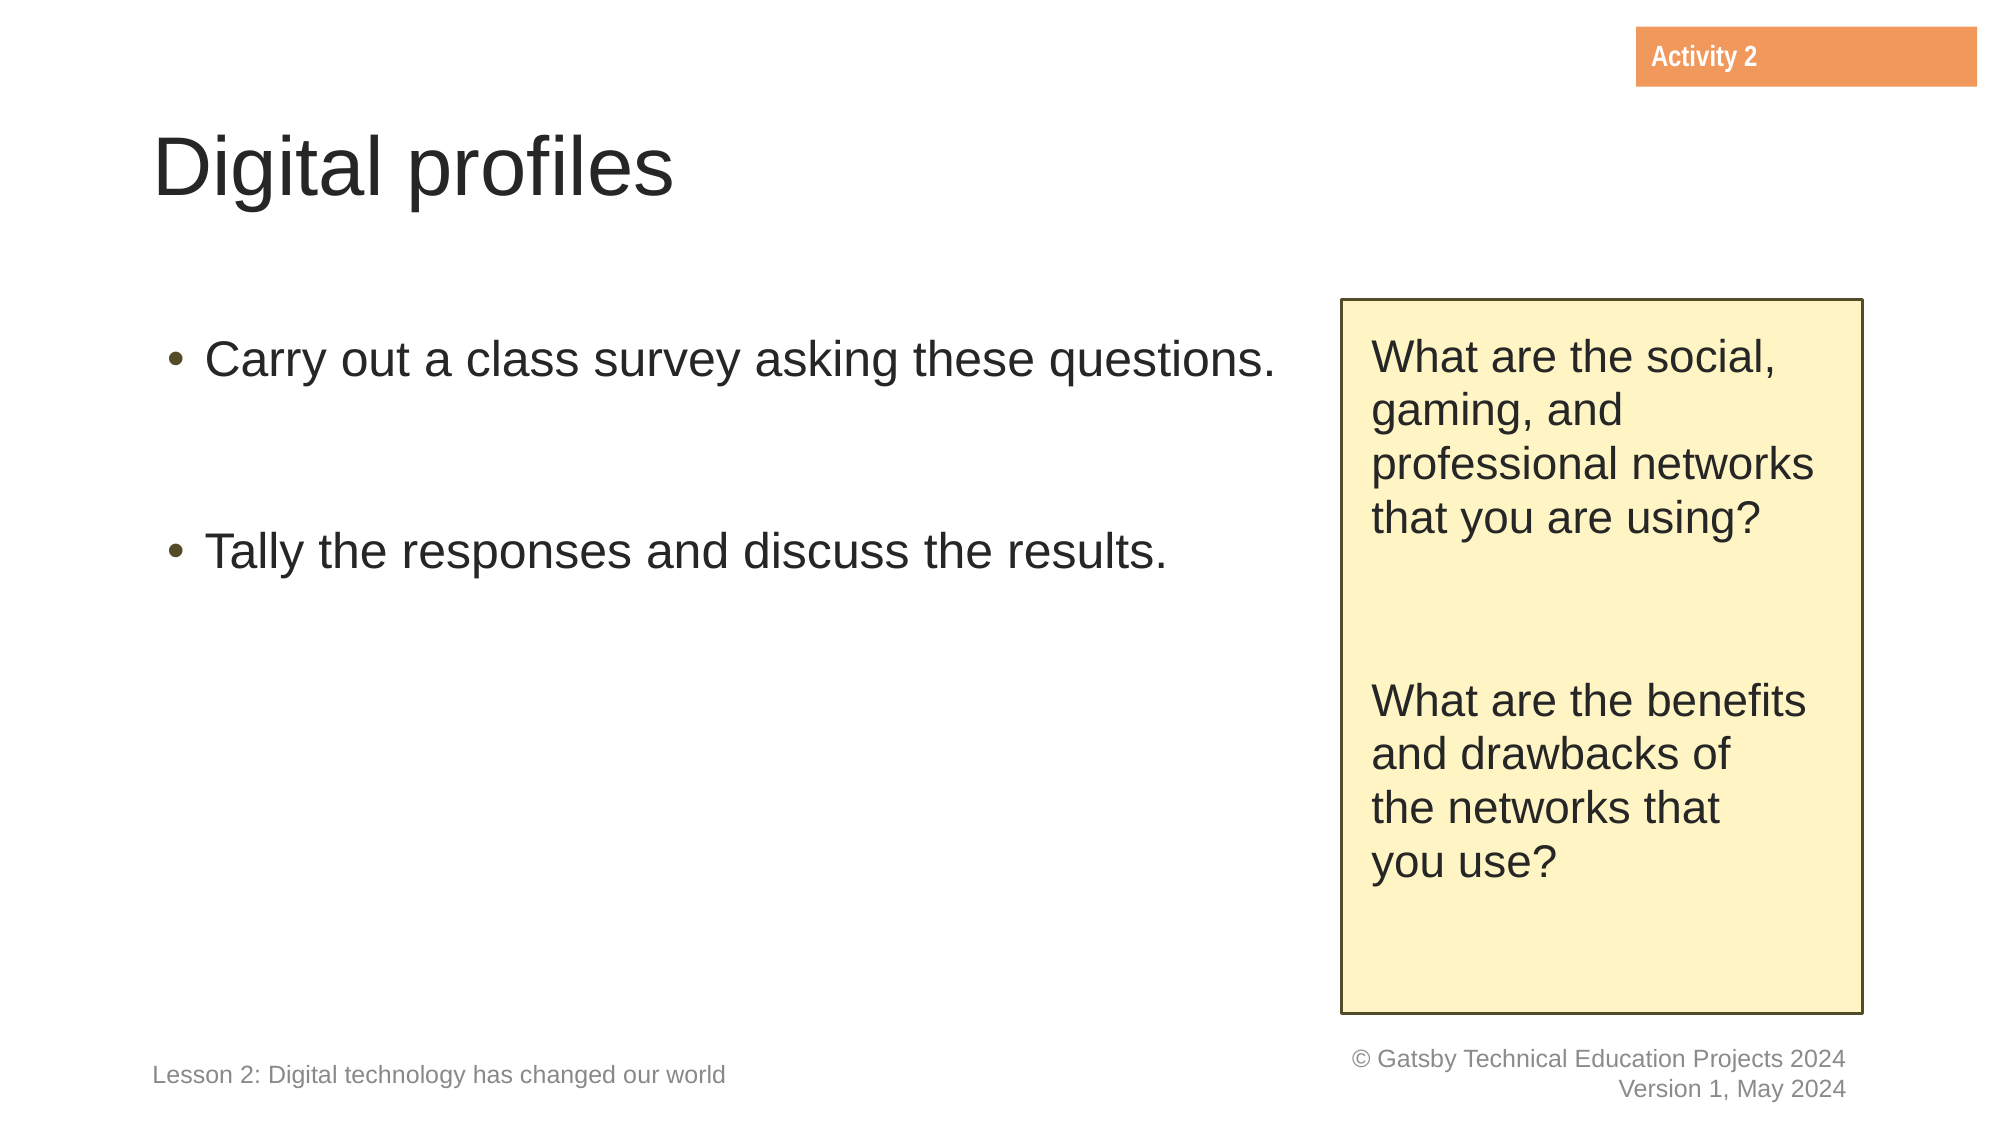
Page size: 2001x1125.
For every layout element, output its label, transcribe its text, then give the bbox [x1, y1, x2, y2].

title Digital profiles [137, 59, 1863, 278]
list What are the social, gaming, and professional networks that you are using? What are the benefits and drawbacks of the networks that you use? [1340, 298, 1864, 1015]
list Lesson 2: Digital technology has changed our world [137, 1042, 1024, 1103]
list Carry out a class survey asking these questions. Tally the responses and discuss the results. [137, 299, 1340, 1014]
list Activity 2 [1636, 26, 1978, 87]
